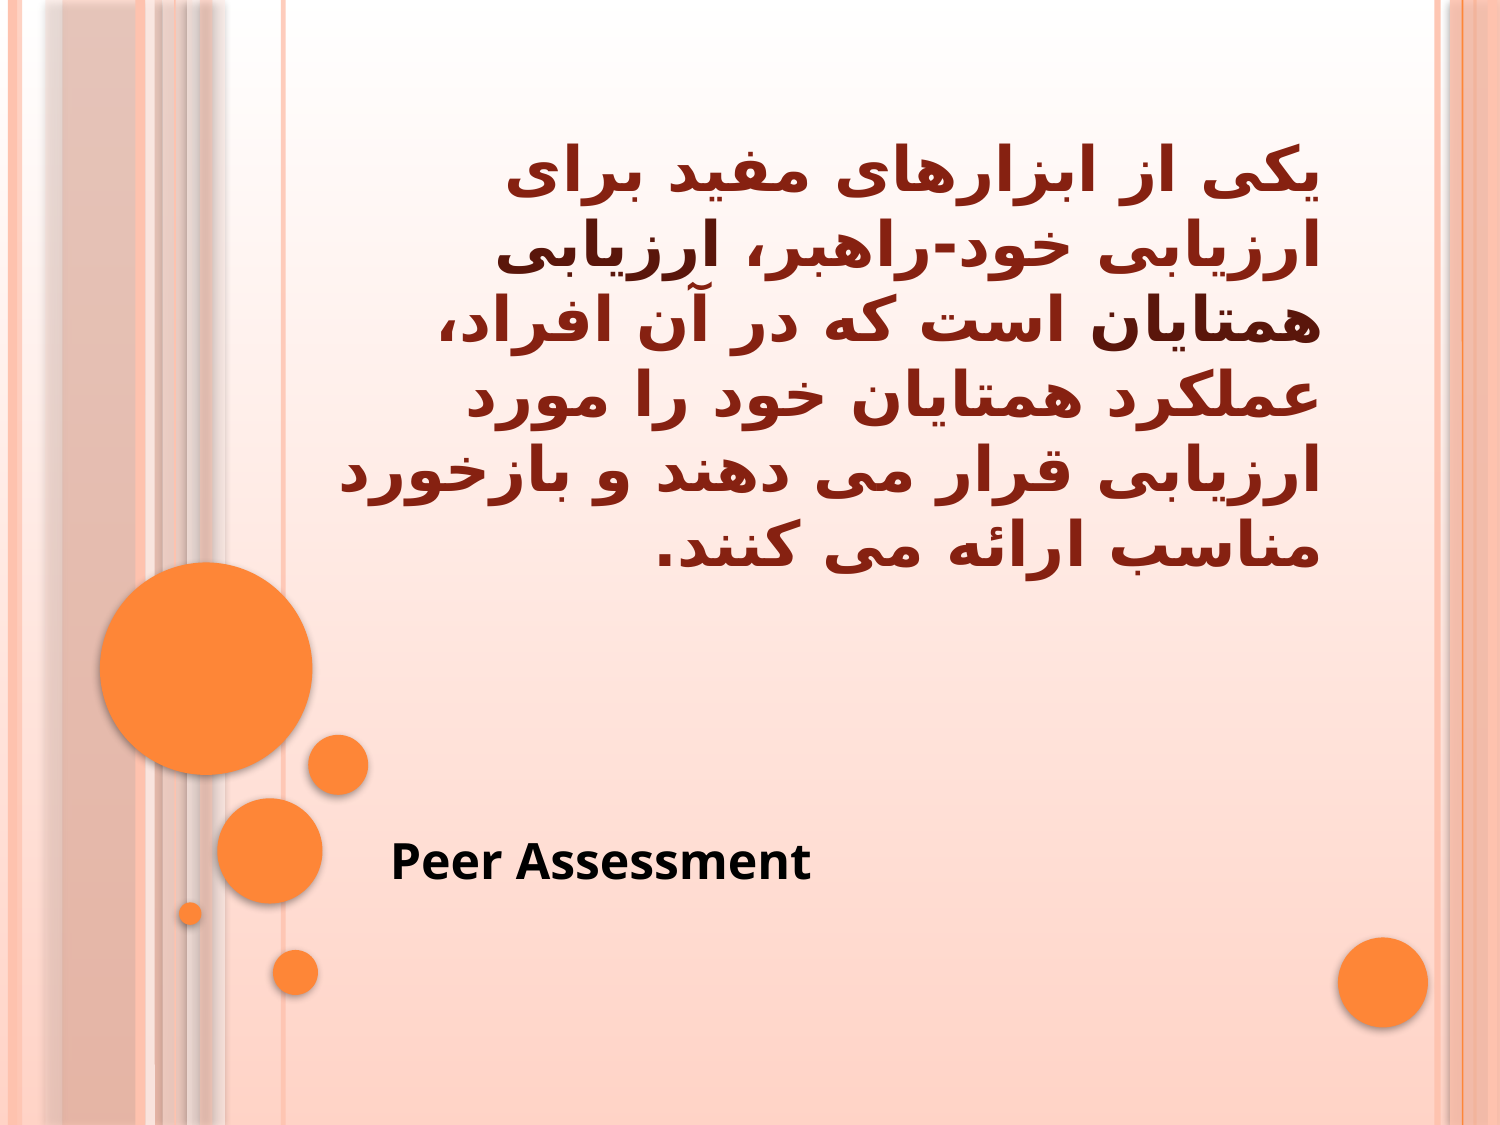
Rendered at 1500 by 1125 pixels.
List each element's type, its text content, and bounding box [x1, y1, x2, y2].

title یکی از ابزارهای مفید برای ارزیابی خود-راهبر، ارزیابی همتایان است که در آن افراد، عملکرد همتایان خود را مورد ارزیابی قرار می دهند و بازخورد مناسب ارائه می کنند. [312, 113, 1340, 587]
list Peer Assessment [375, 821, 1388, 1047]
